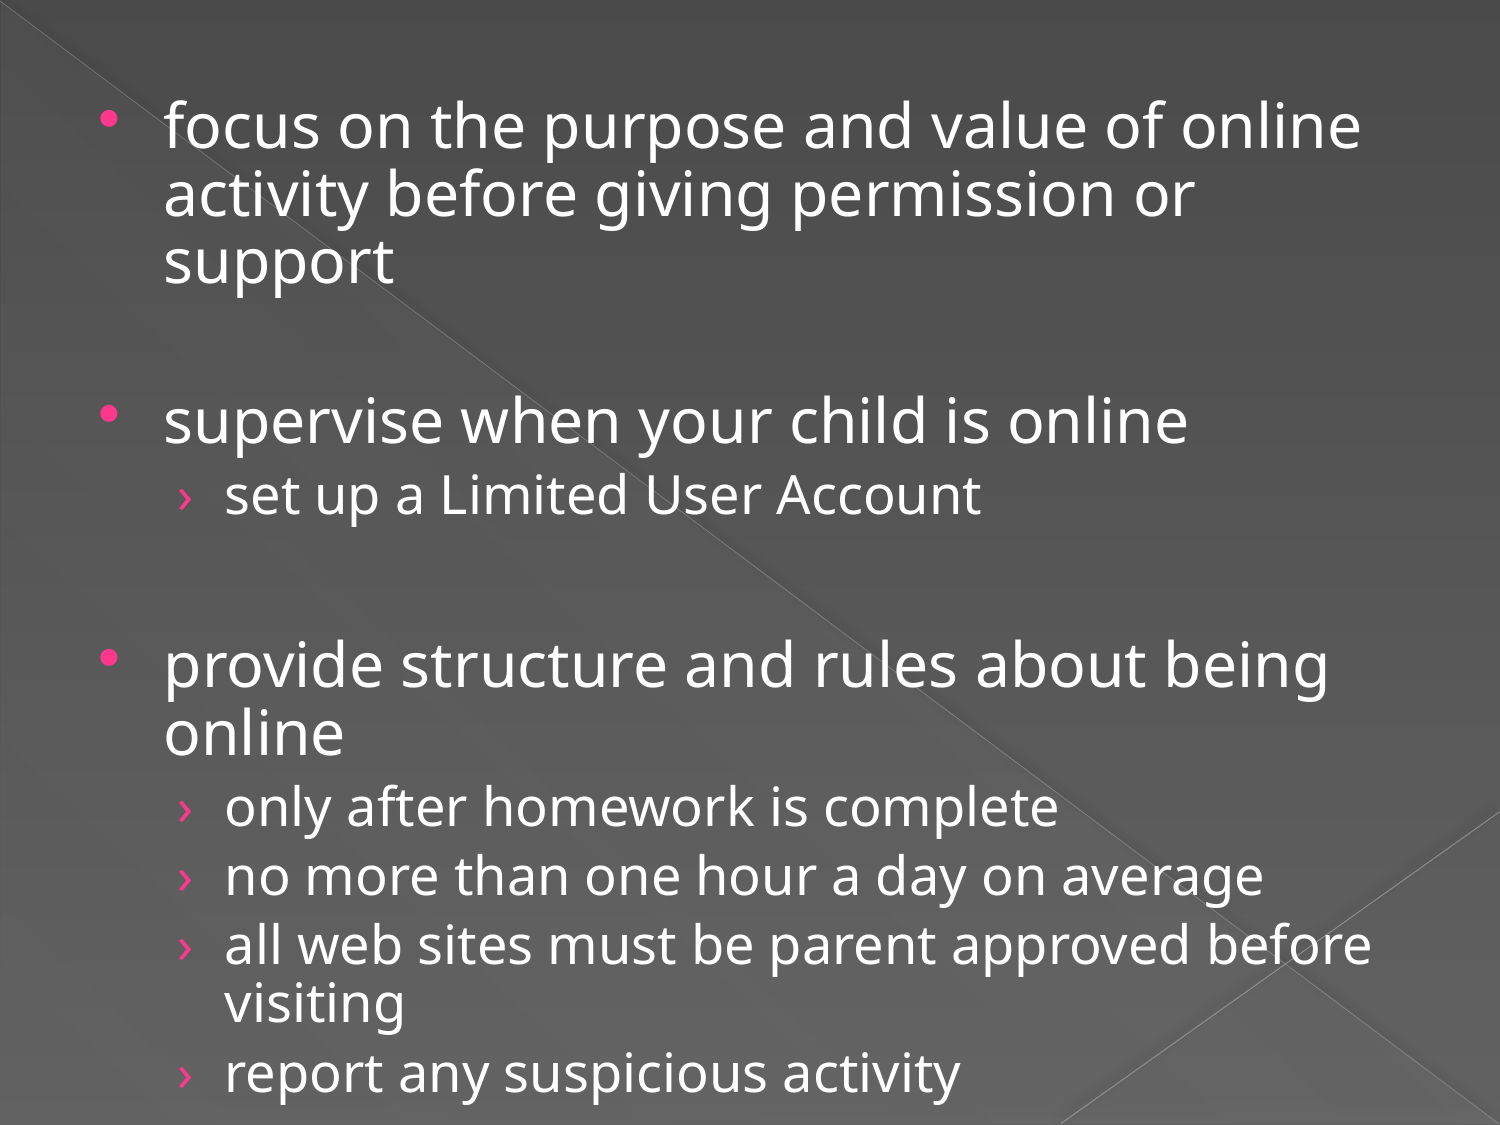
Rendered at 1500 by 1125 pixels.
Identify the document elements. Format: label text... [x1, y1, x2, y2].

list focus on the purpose and value of online activity before giving permission or support supervise when your child is online set up a Limited User Account provide structure and rules about being online only after homework is complete no more than one hour a day on average all web sites must be parent approved before visiting report any suspicious activity [74, 87, 1426, 1006]
